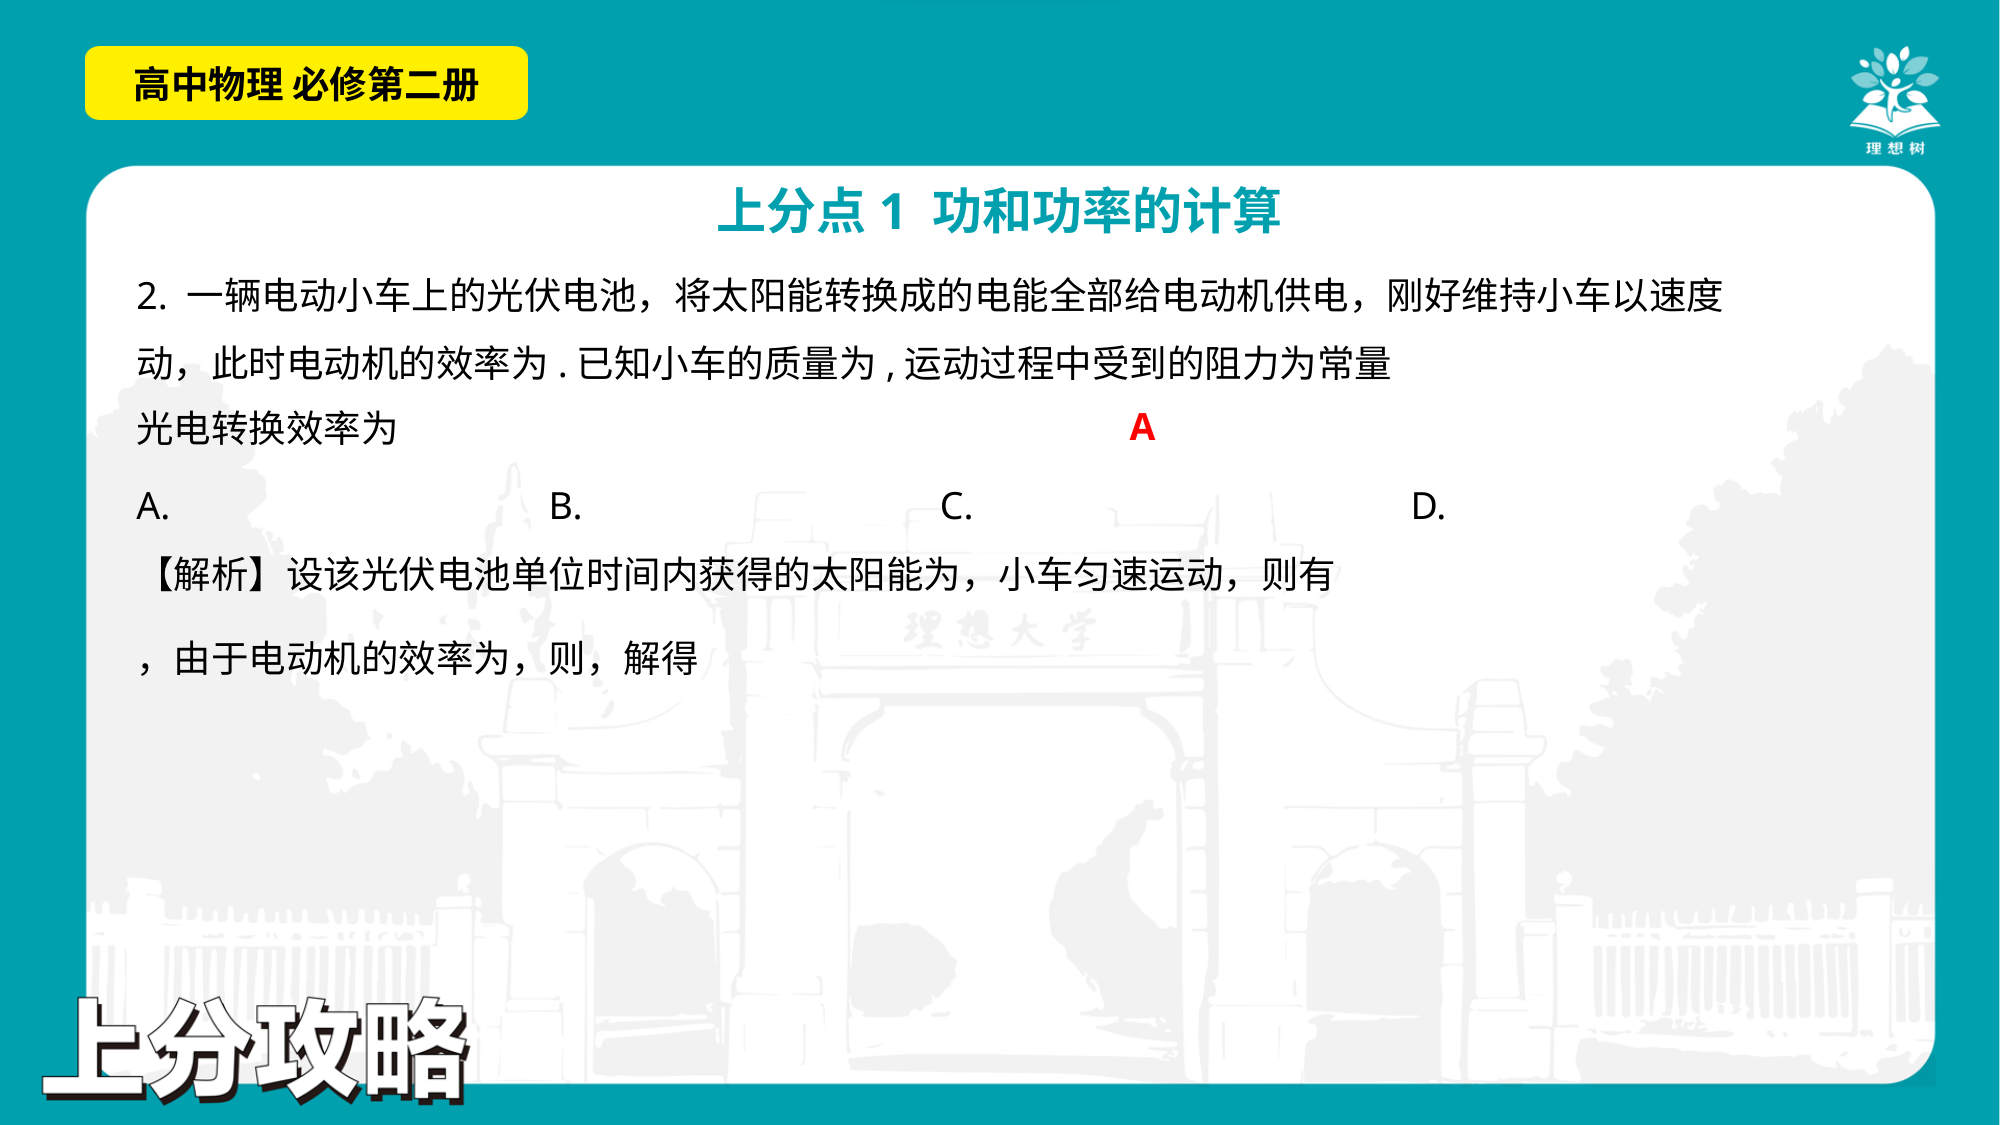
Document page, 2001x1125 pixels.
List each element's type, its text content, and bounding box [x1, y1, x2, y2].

text_box A [1115, 383, 1170, 442]
picture [0, 0, 2000, 1125]
